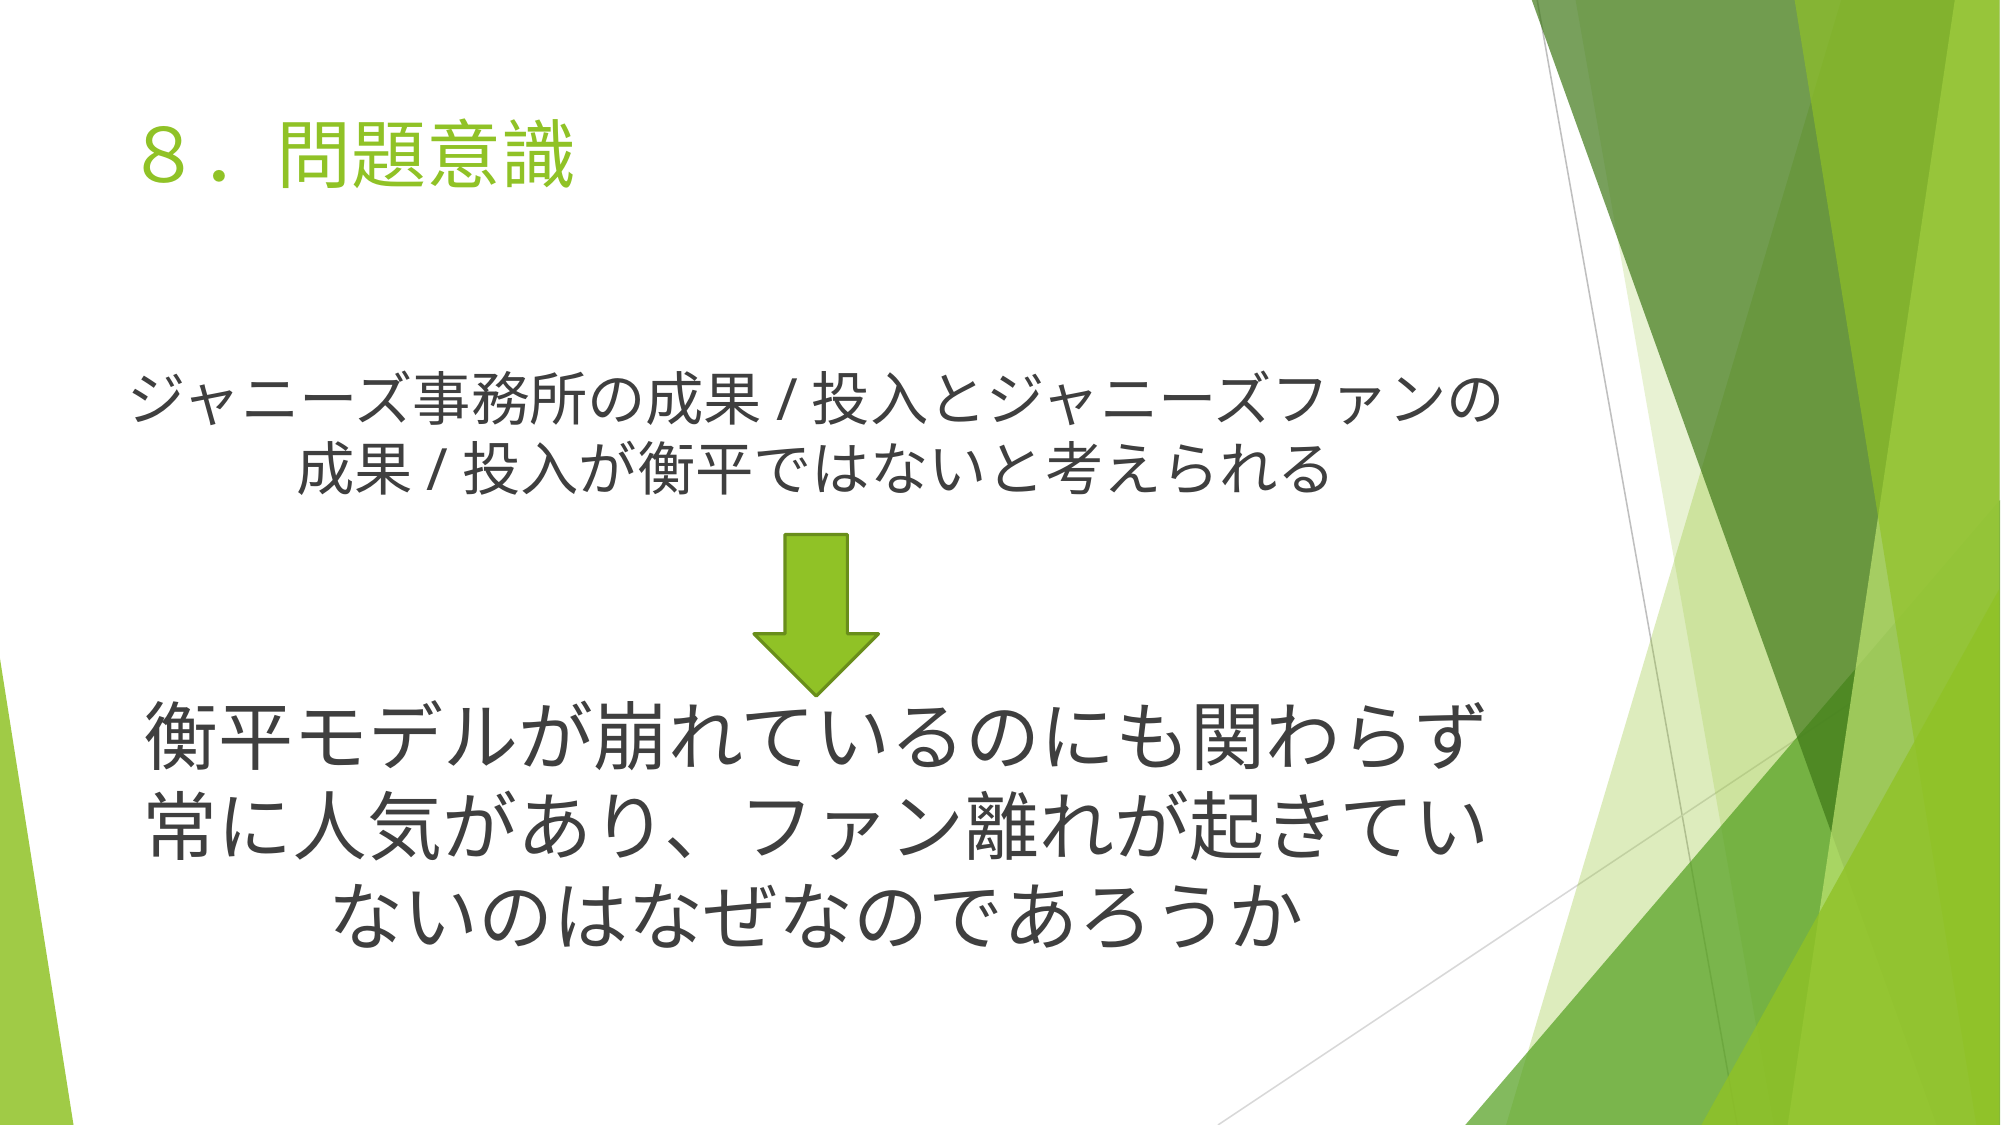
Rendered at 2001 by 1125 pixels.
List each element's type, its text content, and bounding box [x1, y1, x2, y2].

list ジャニーズ事務所の成果/投入とジャニーズファンの成果/投入が衡平ではないと考えられる 衡平モデルが崩れているのにも関わらず常に人気があり、ファン離れが起きていないのはなぜなのであろうか [111, 354, 1522, 992]
text_box [753, 534, 879, 697]
title ８．問題意識 [111, 99, 1522, 317]
